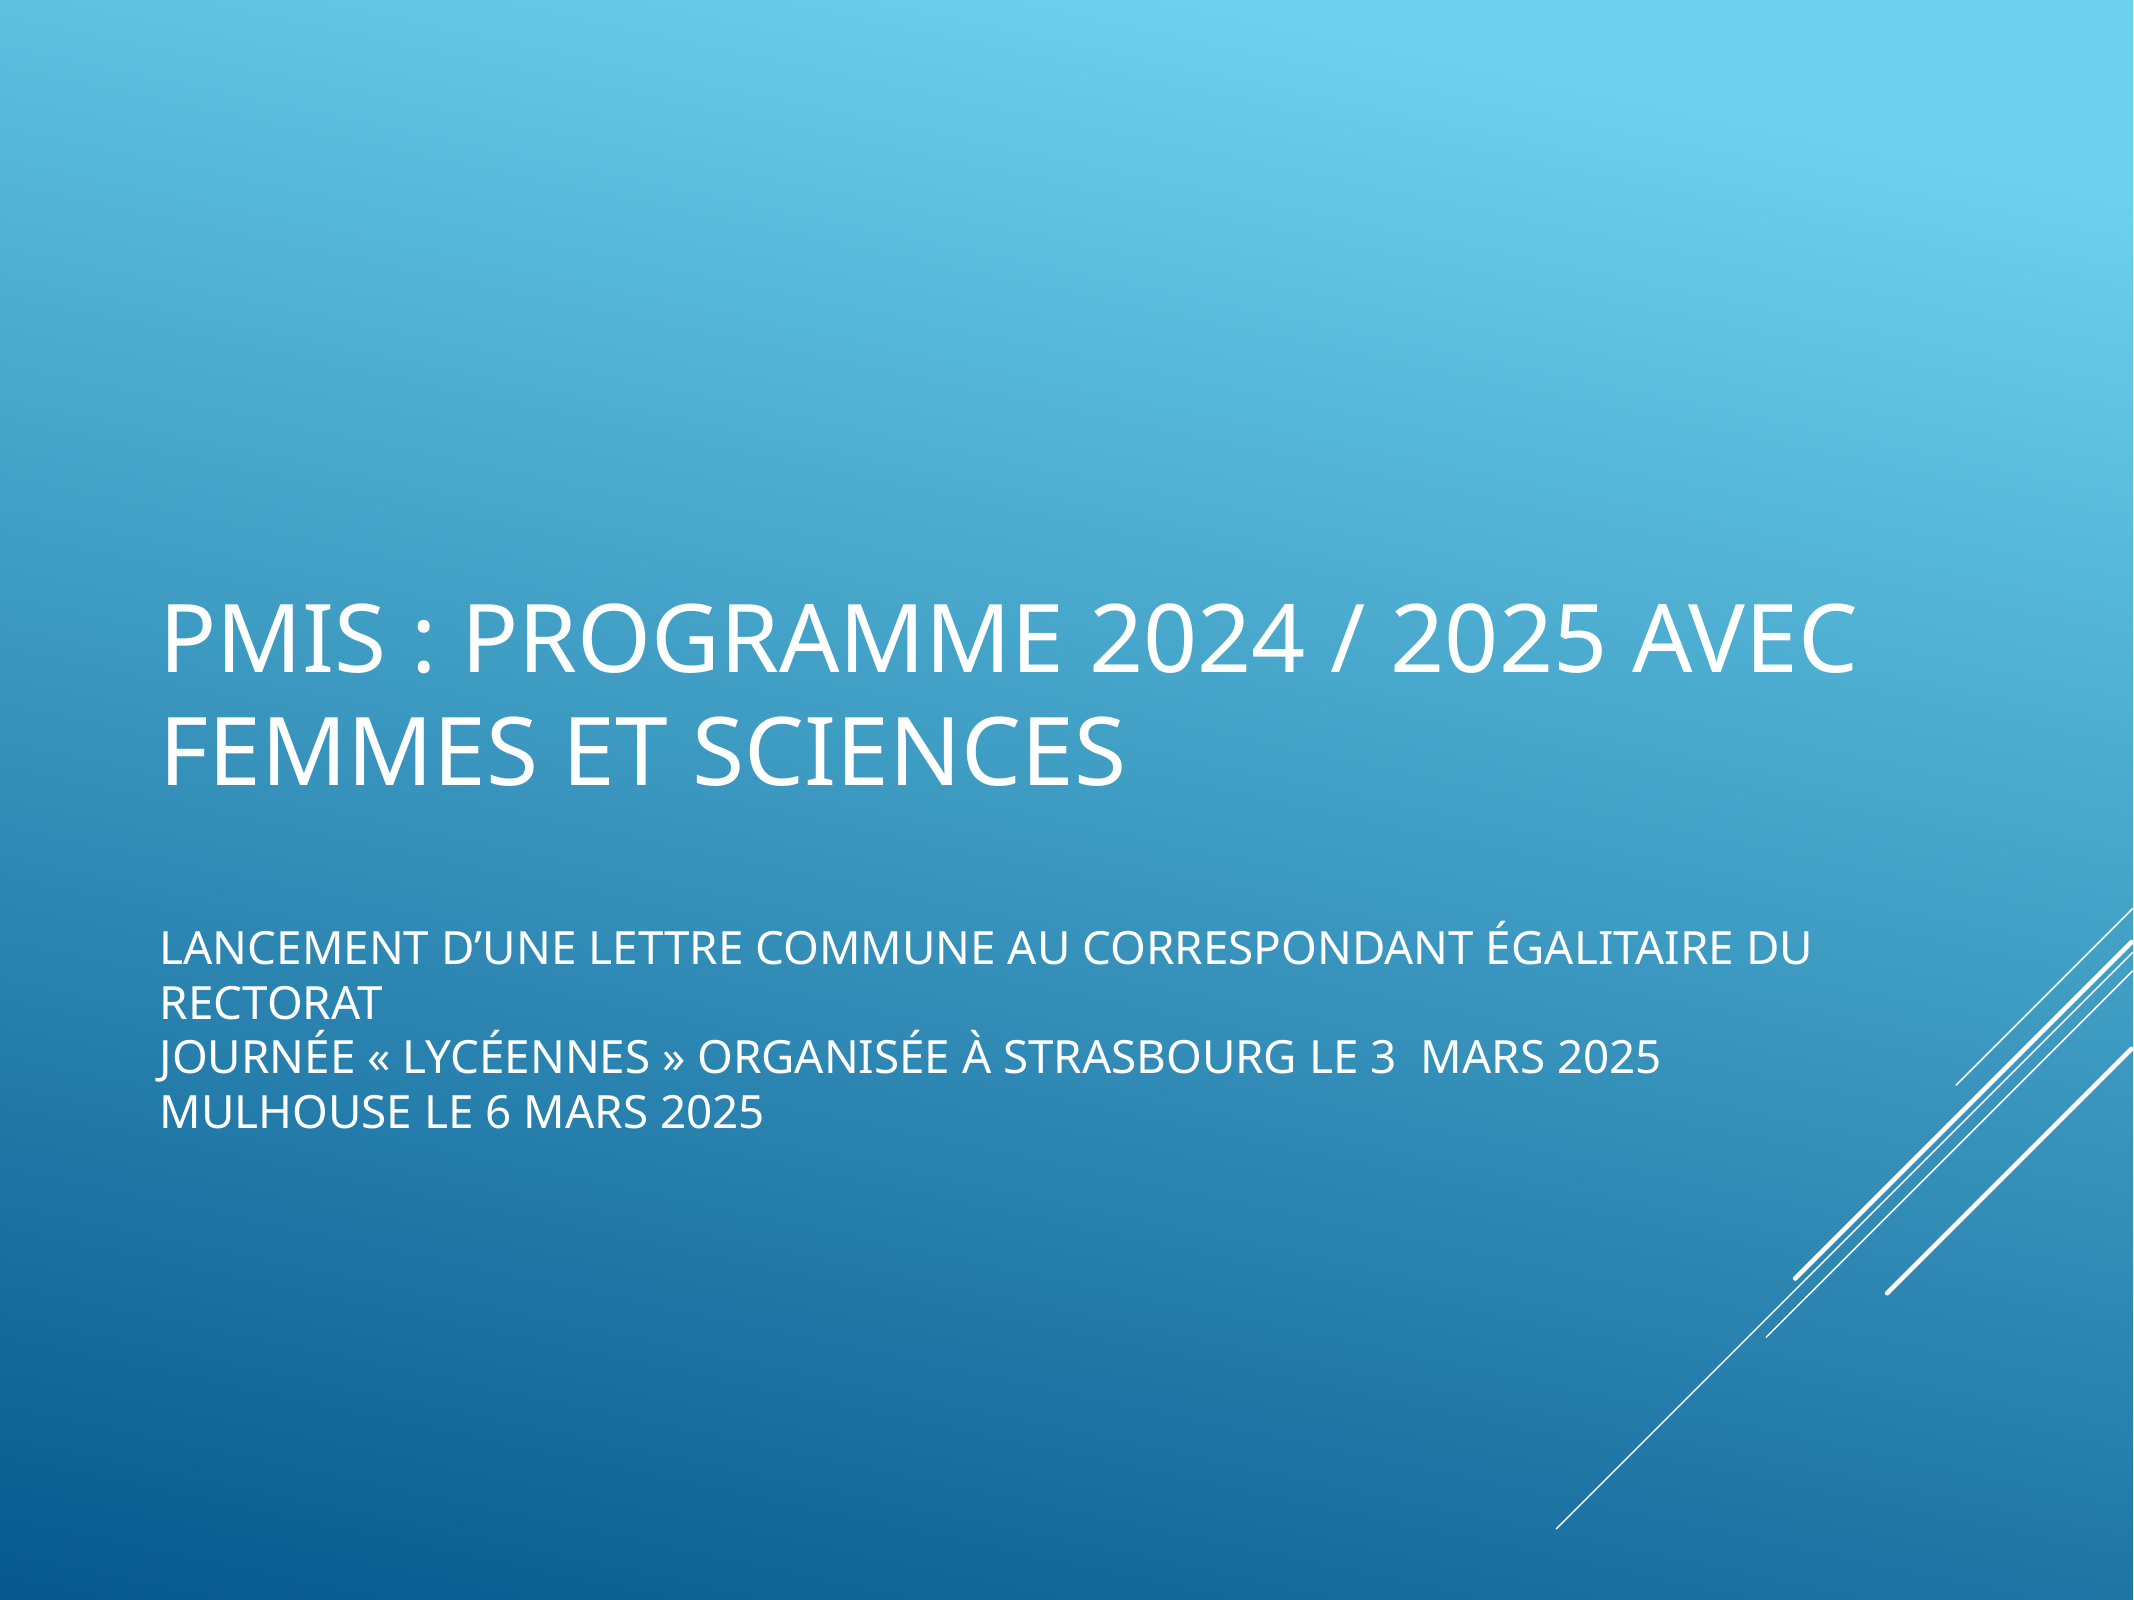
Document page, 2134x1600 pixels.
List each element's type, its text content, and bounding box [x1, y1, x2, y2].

title PMIS : ProgrammE 2024 / 2025 avec Femmes et sciEnces lancement d’une lettre commune au correspondant égalitaire du rectorat journée « Lycéennes » organisée à Strasbourg le 3 marS 2025 Mulhouse le 6 mars 2025 [144, 546, 2040, 1279]
